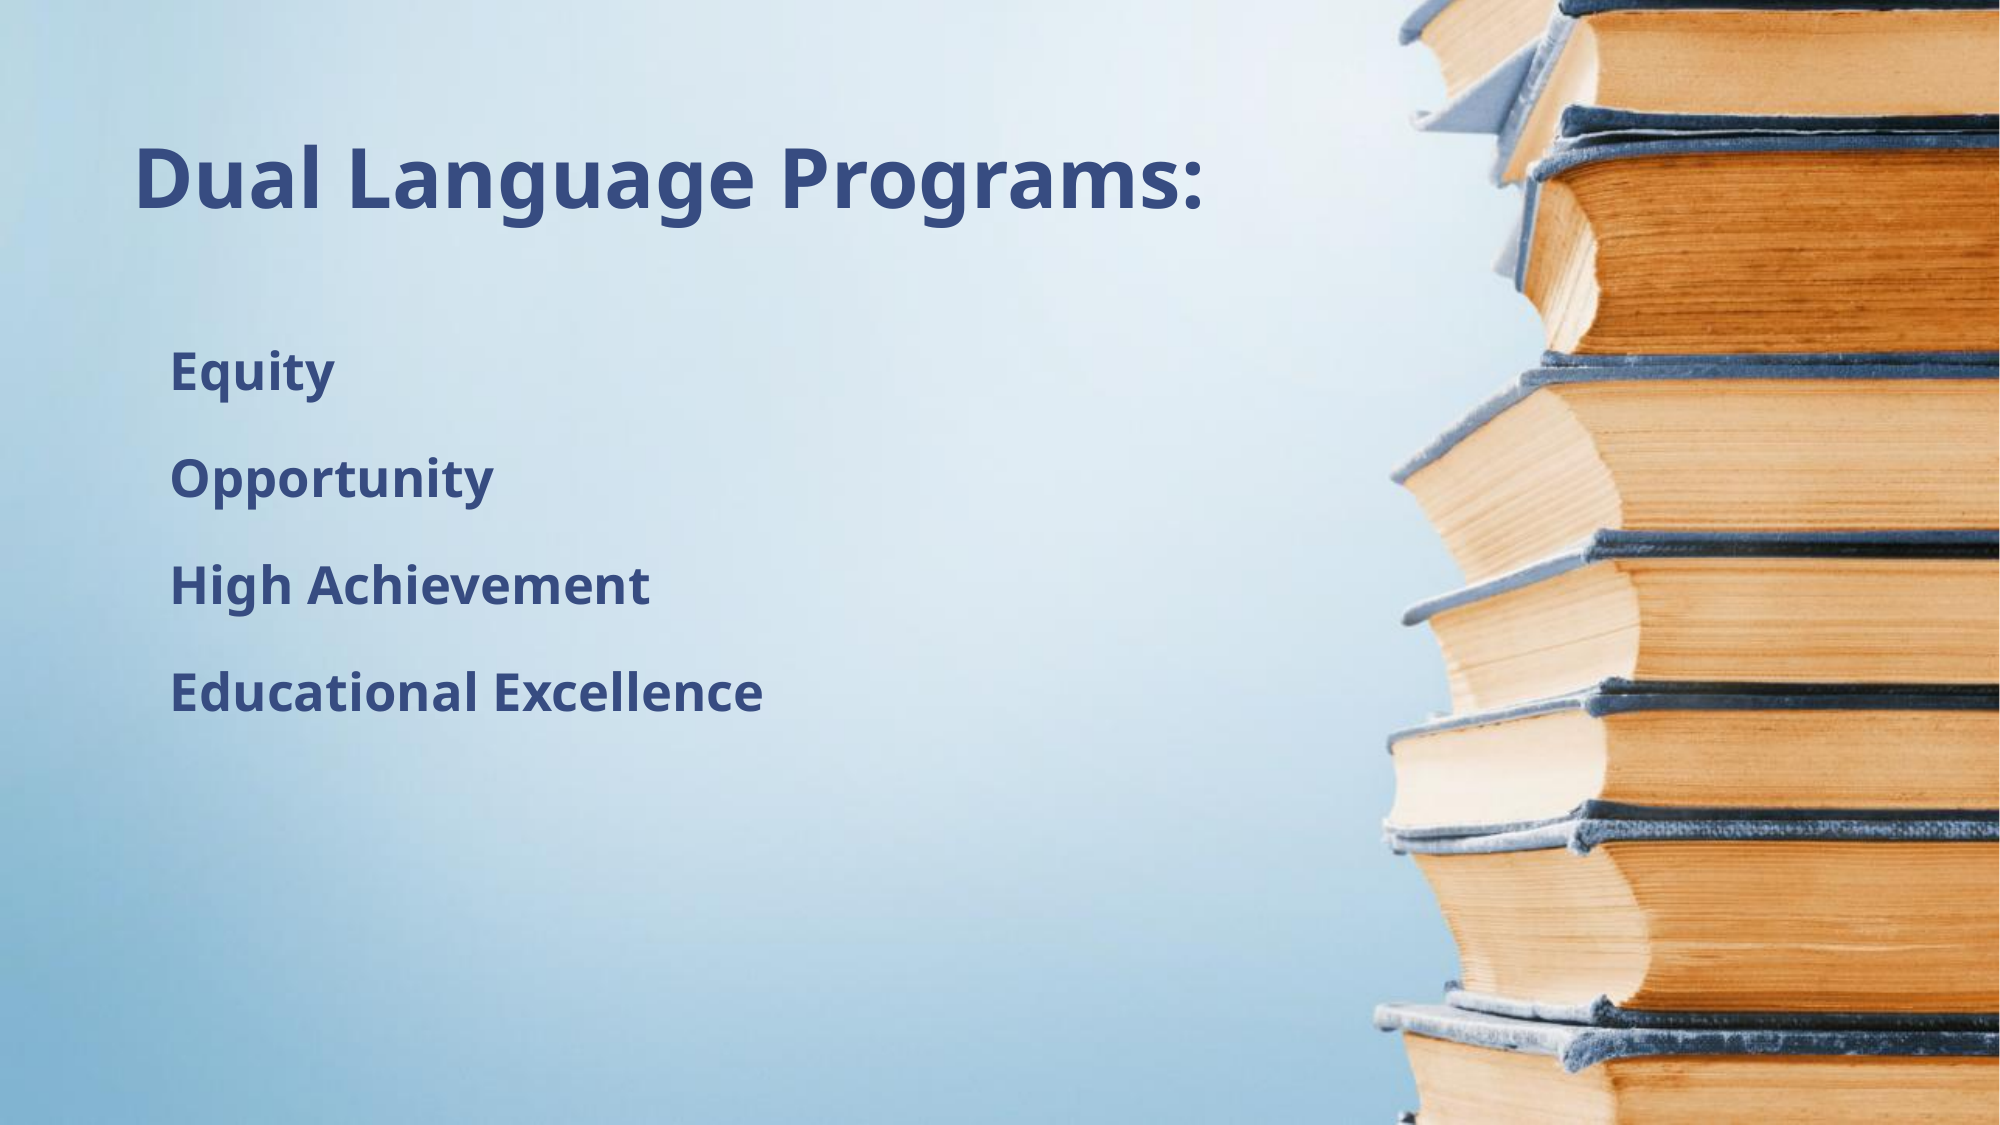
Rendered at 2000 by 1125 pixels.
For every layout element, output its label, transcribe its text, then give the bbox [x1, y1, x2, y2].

picture [0, 0, 2000, 1125]
list Dual Language Programs: [112, 87, 1283, 238]
title Equity Opportunity High Achievement Educational Excellence [149, 337, 1286, 825]
